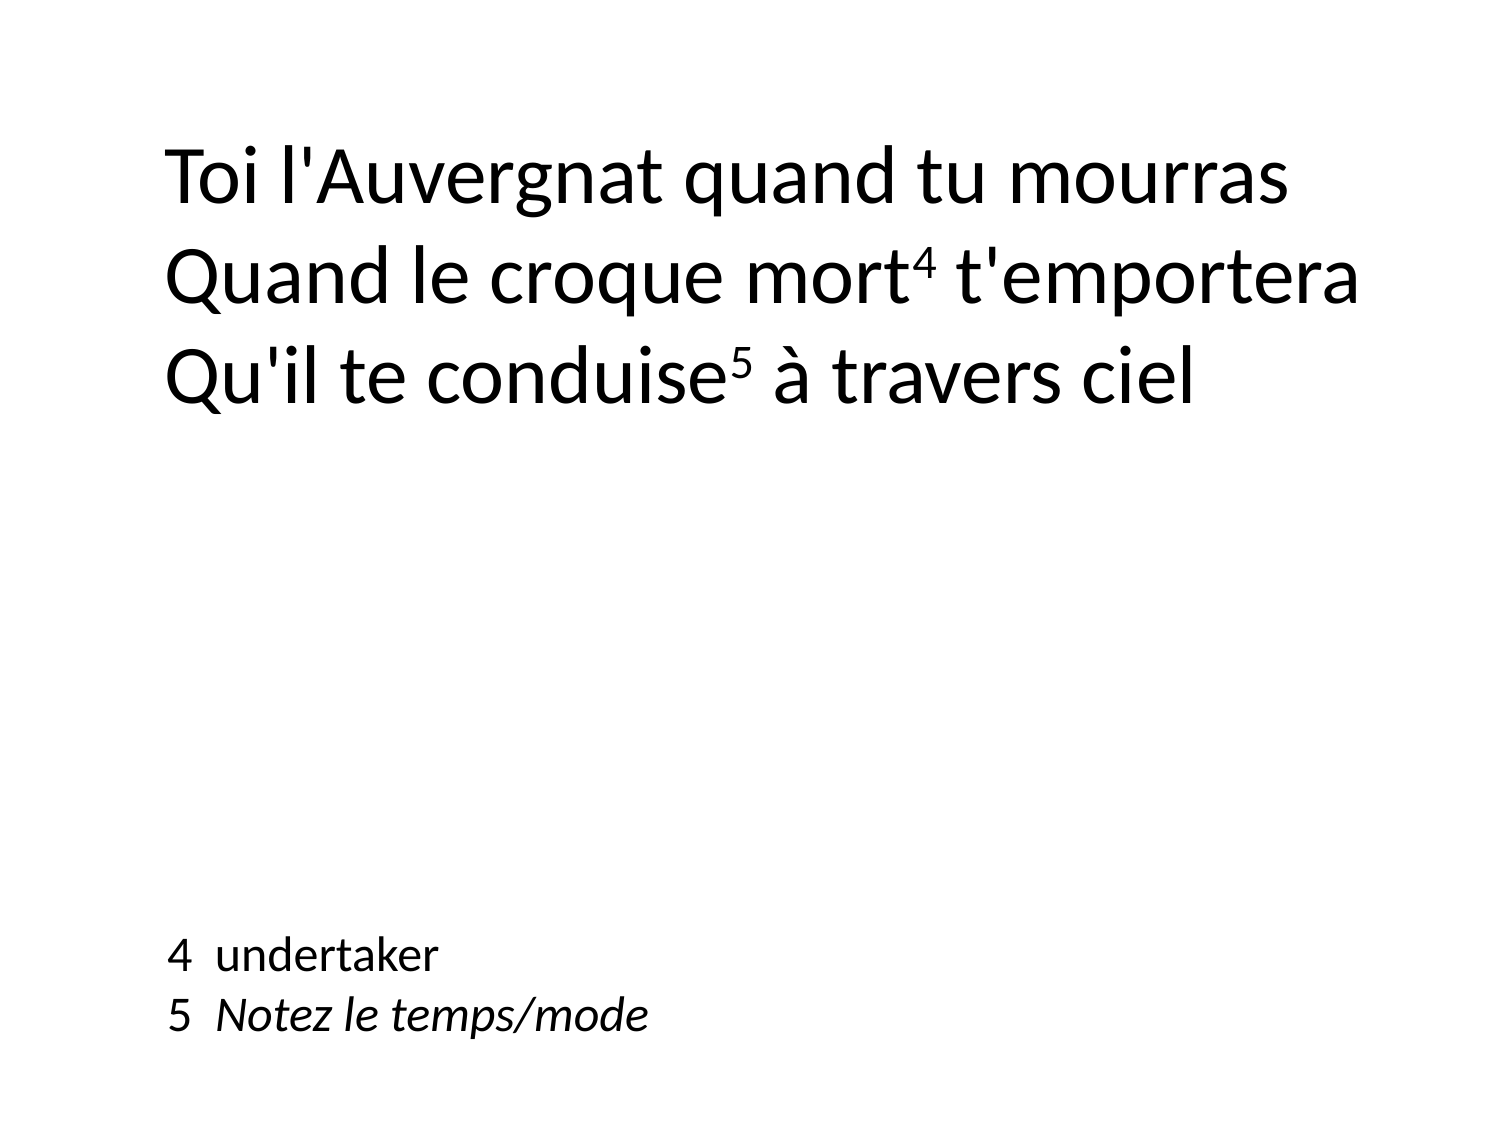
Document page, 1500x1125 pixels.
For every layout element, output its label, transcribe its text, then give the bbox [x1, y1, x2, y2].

text_box Toi l'Auvergnat quand tu mourras Quand le croque mort4 t'emportera Qu'il te conduise5 à travers ciel [150, 112, 1500, 528]
text_box 4 undertaker 5 Notez le temps/mode [152, 913, 665, 1049]
